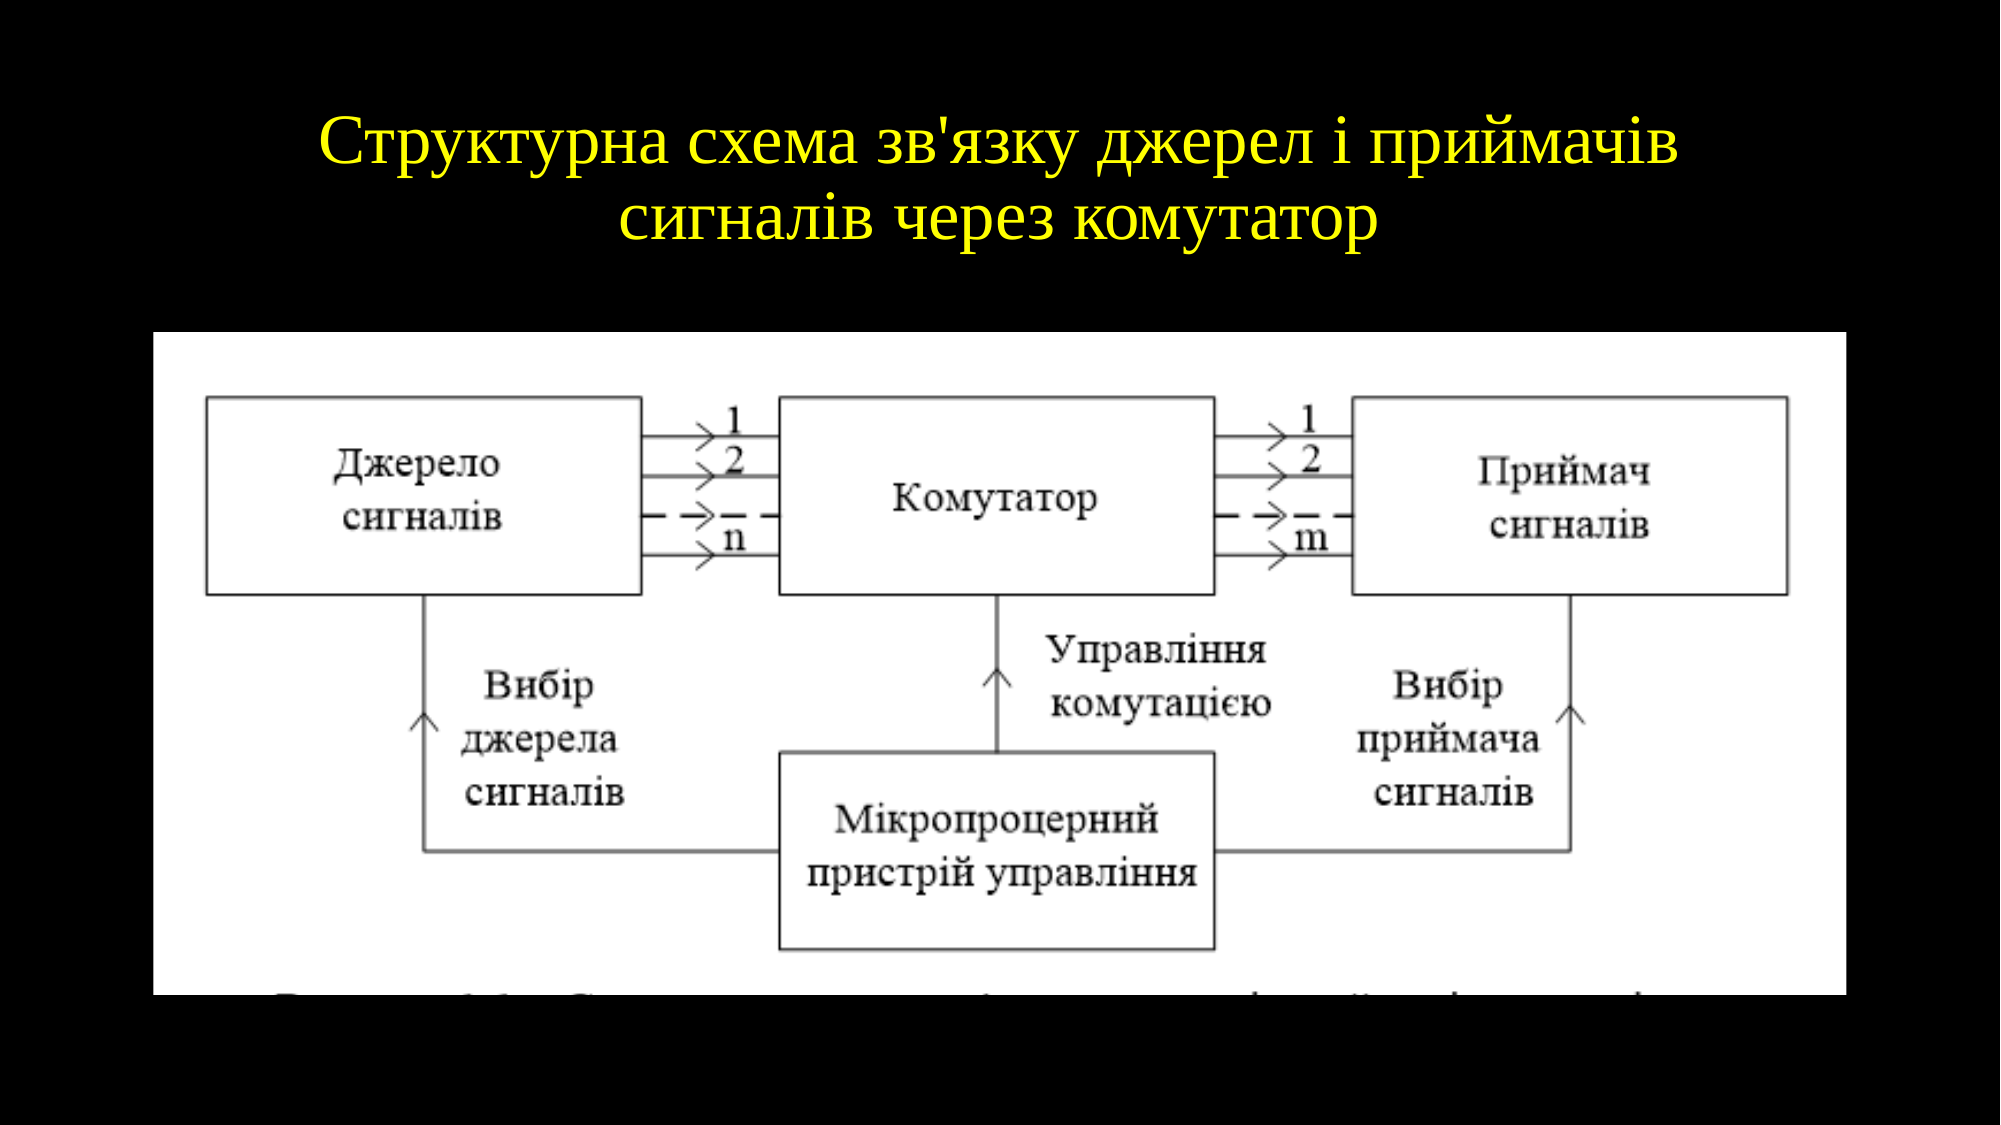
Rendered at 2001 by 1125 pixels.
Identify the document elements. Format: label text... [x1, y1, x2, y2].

picture [153, 331, 1847, 995]
title Структурна схема зв'язку джерел і приймачів сигналів через комутатор [249, 75, 1750, 263]
